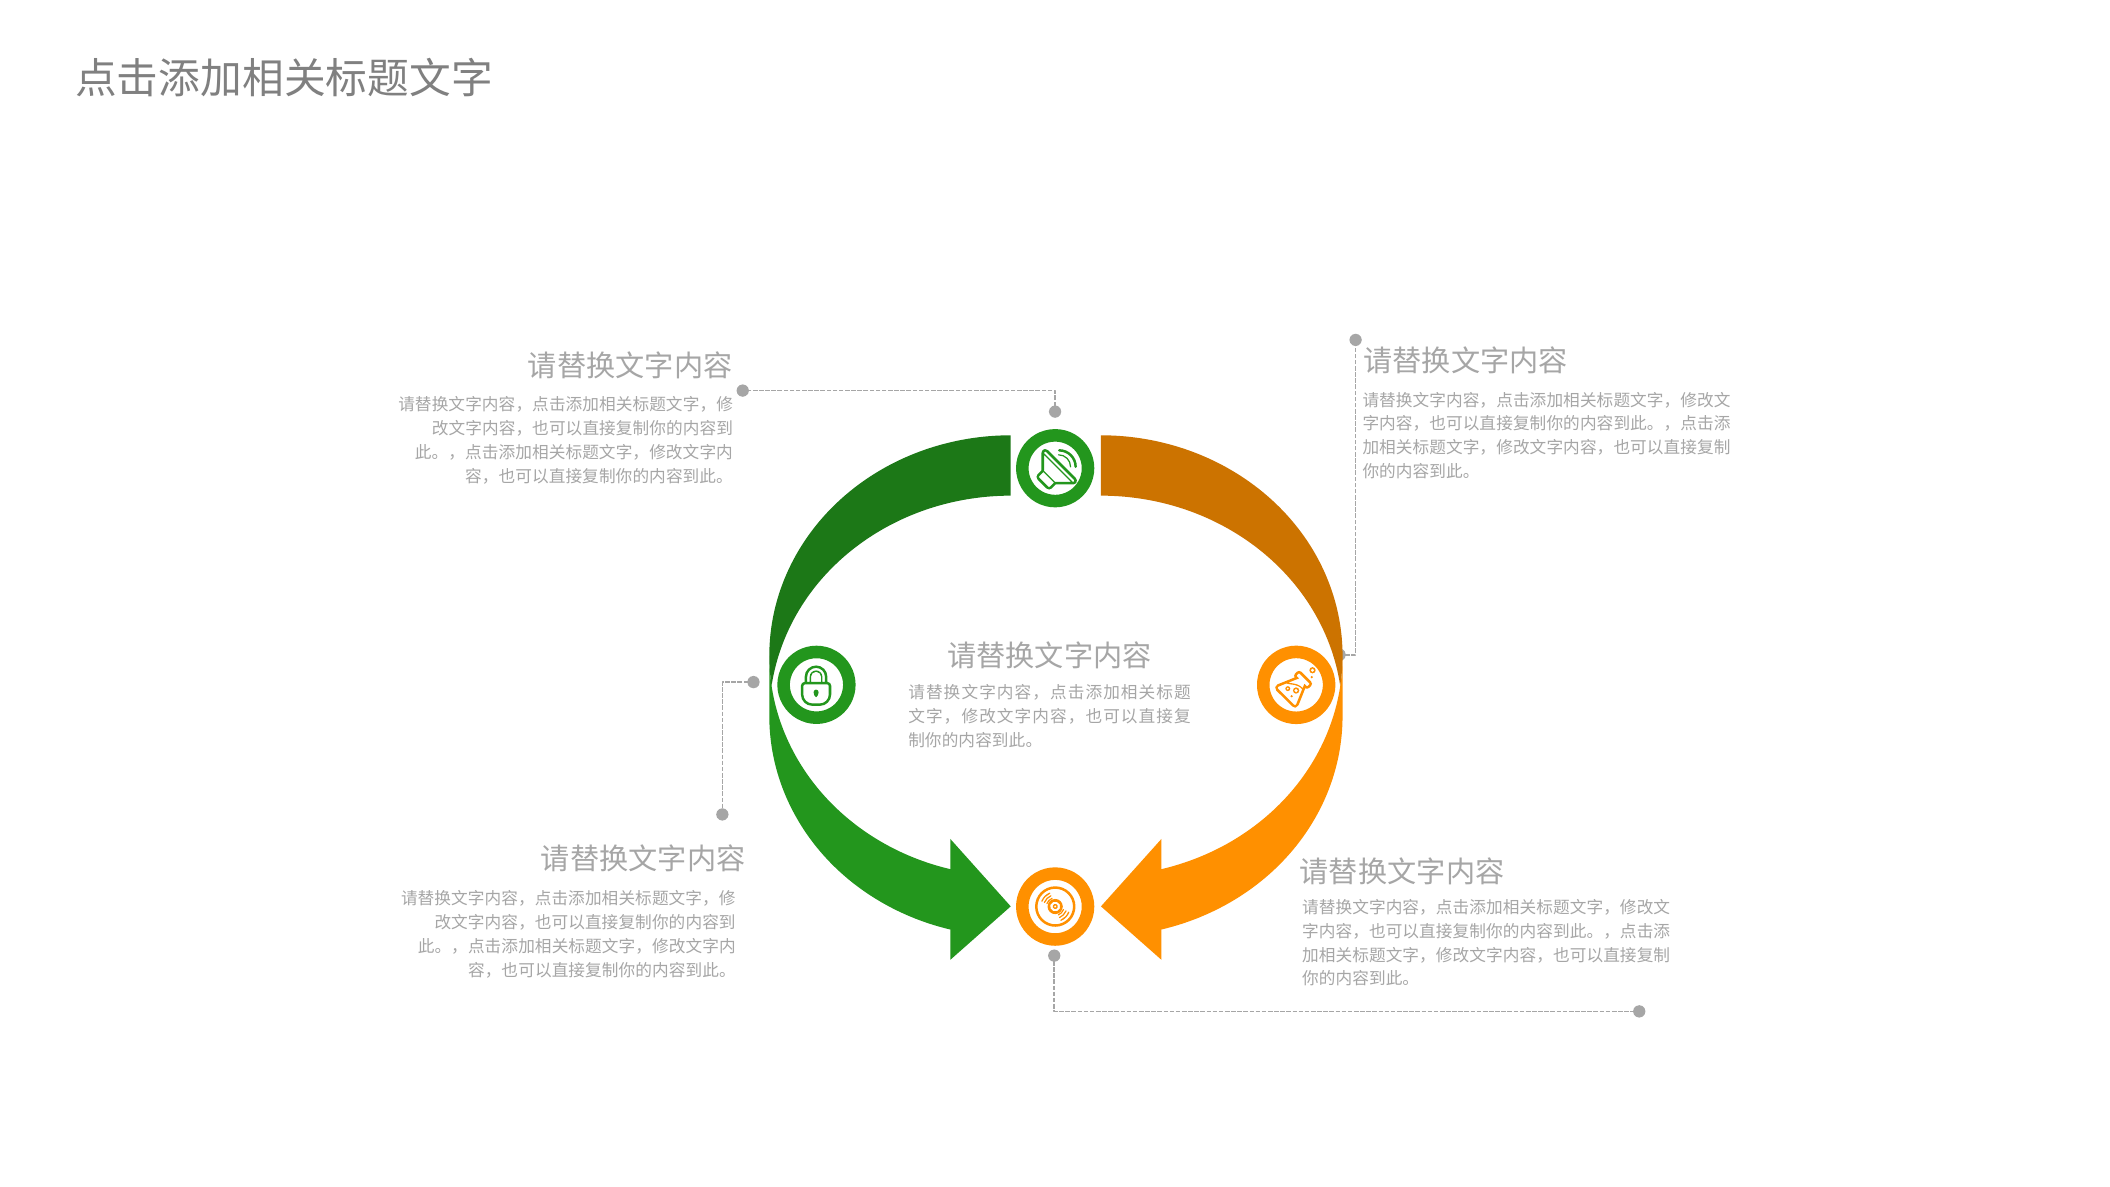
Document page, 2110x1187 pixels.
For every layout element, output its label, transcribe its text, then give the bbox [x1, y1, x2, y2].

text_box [1362, 335, 1736, 483]
text_box 点击添加相关标题文字 [59, 44, 563, 107]
text_box [1343, 649, 1350, 660]
text_box [716, 802, 729, 821]
text_box [1349, 333, 1362, 348]
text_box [391, 833, 746, 981]
text_box [736, 384, 753, 397]
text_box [769, 435, 1343, 967]
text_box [1299, 846, 1675, 990]
text_box [743, 675, 760, 689]
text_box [389, 339, 734, 488]
text_box [1048, 401, 1062, 418]
text_box [1627, 1005, 1646, 1018]
